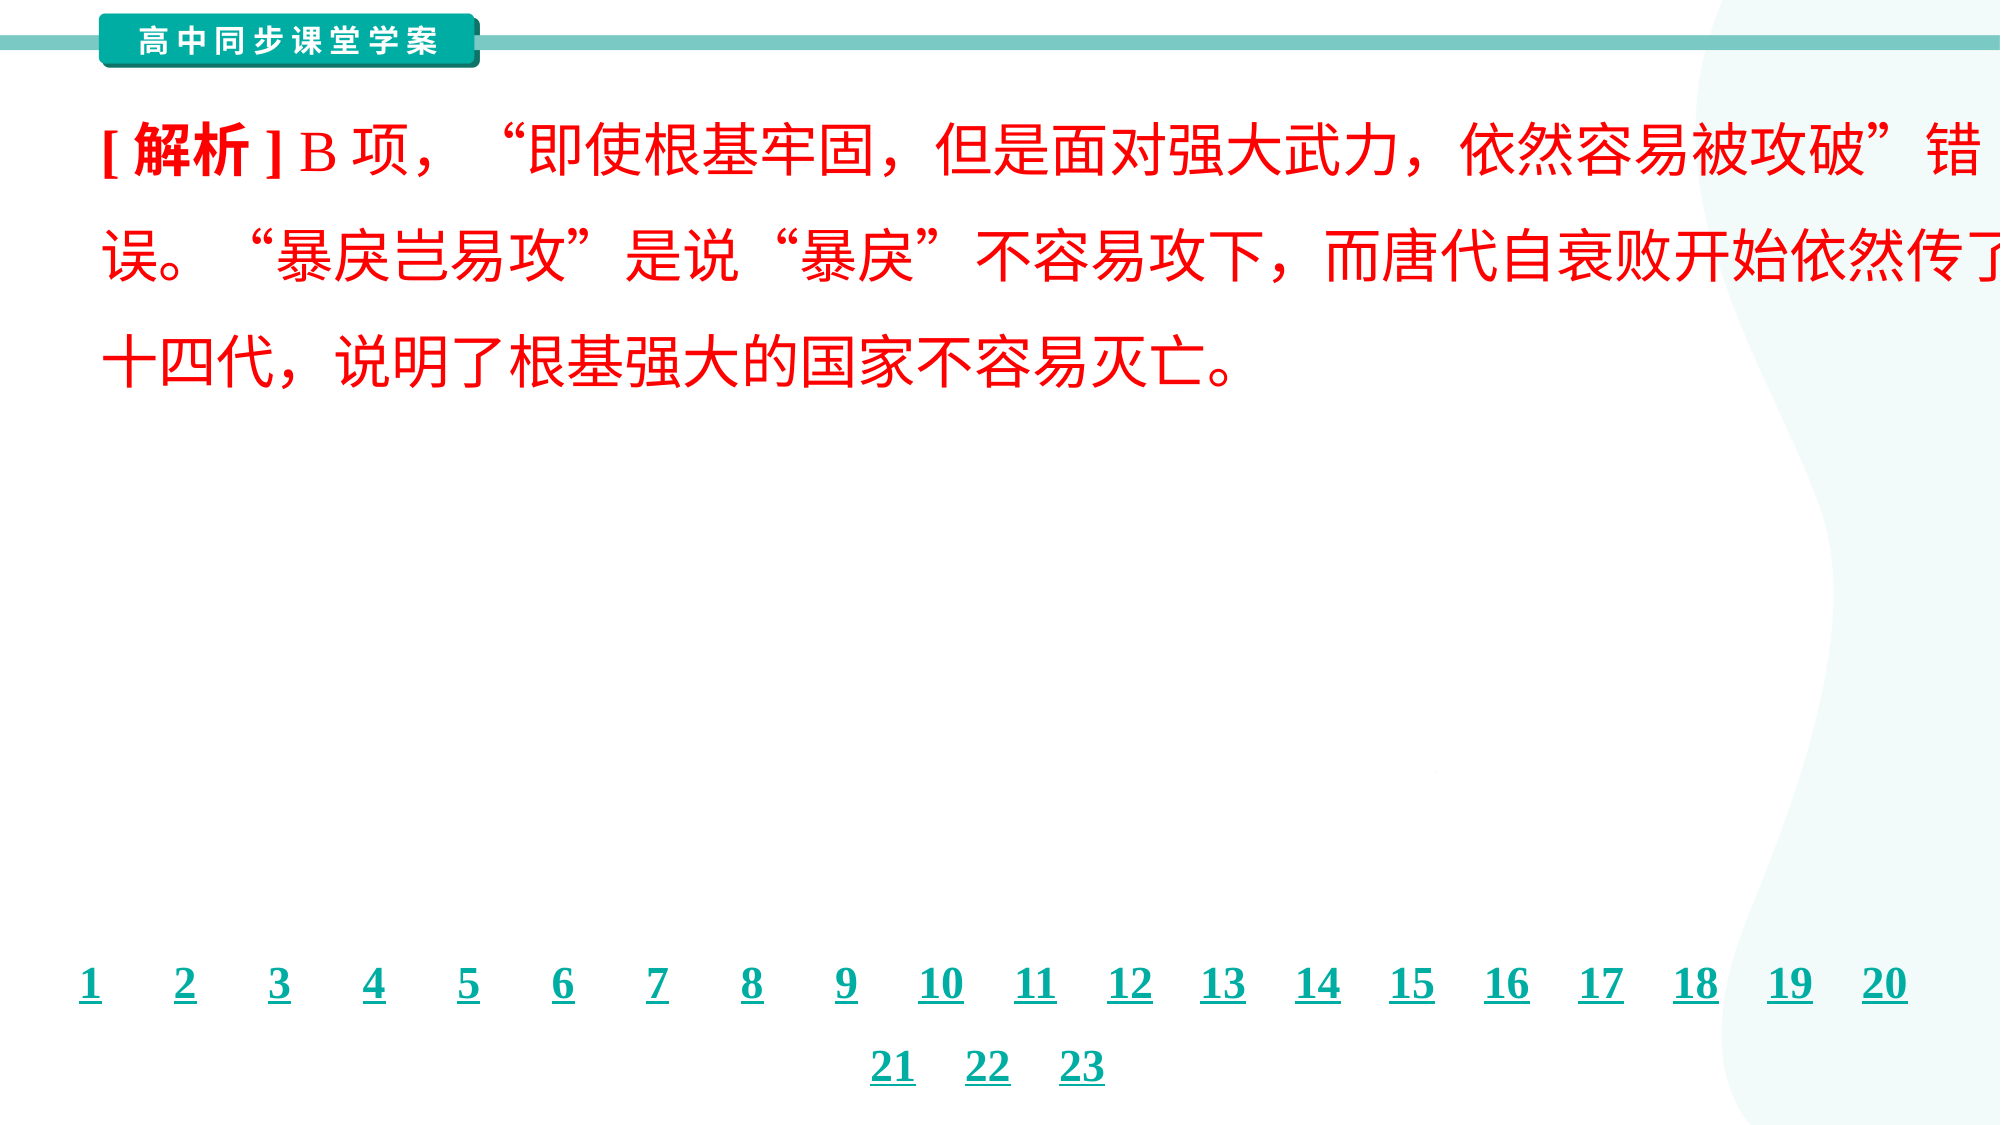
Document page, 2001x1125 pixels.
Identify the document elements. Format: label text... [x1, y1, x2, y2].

text_box [解析] B项，“即使根基牢固，但是面对强大武力，依然容易被攻破”错 误。“暴戾岂易攻”是说“暴戾”不容易攻下，而唐代自衰败开始依然传了 十四代，说明了根基强大的国家不容易灭亡。 [100, 76, 1899, 396]
picture [0, 0, 2000, 1125]
